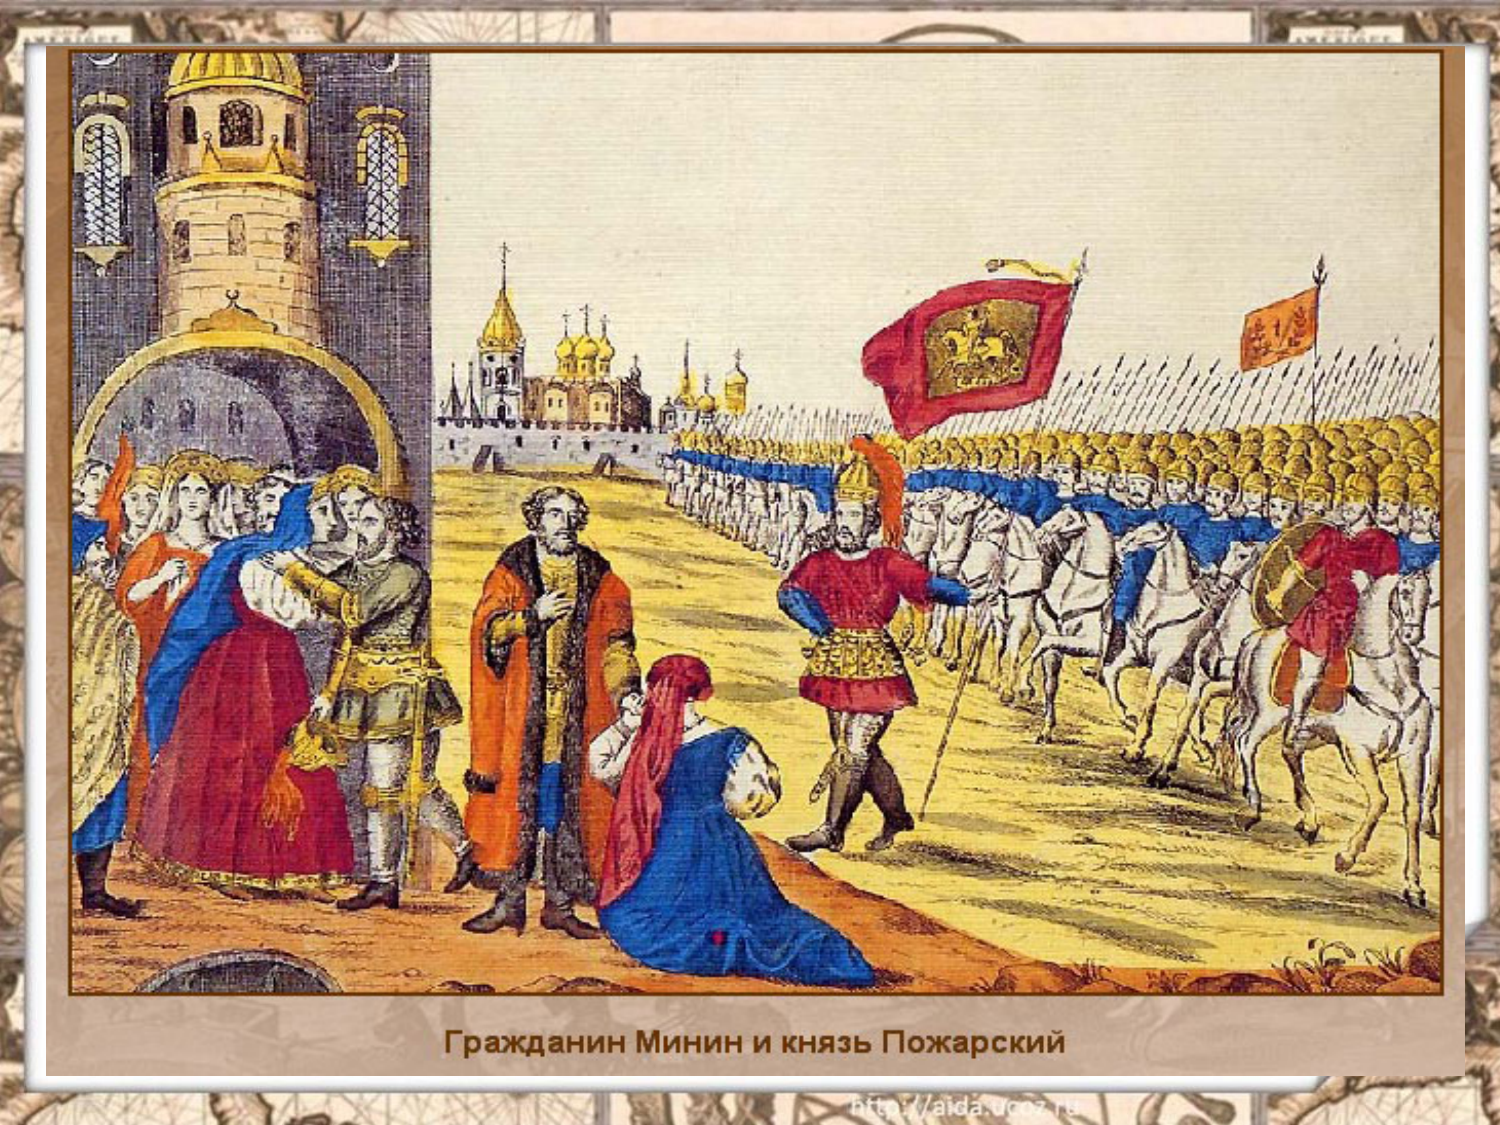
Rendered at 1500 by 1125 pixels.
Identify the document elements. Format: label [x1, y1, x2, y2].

list [46, 46, 1466, 1076]
picture [0, 0, 1500, 1125]
